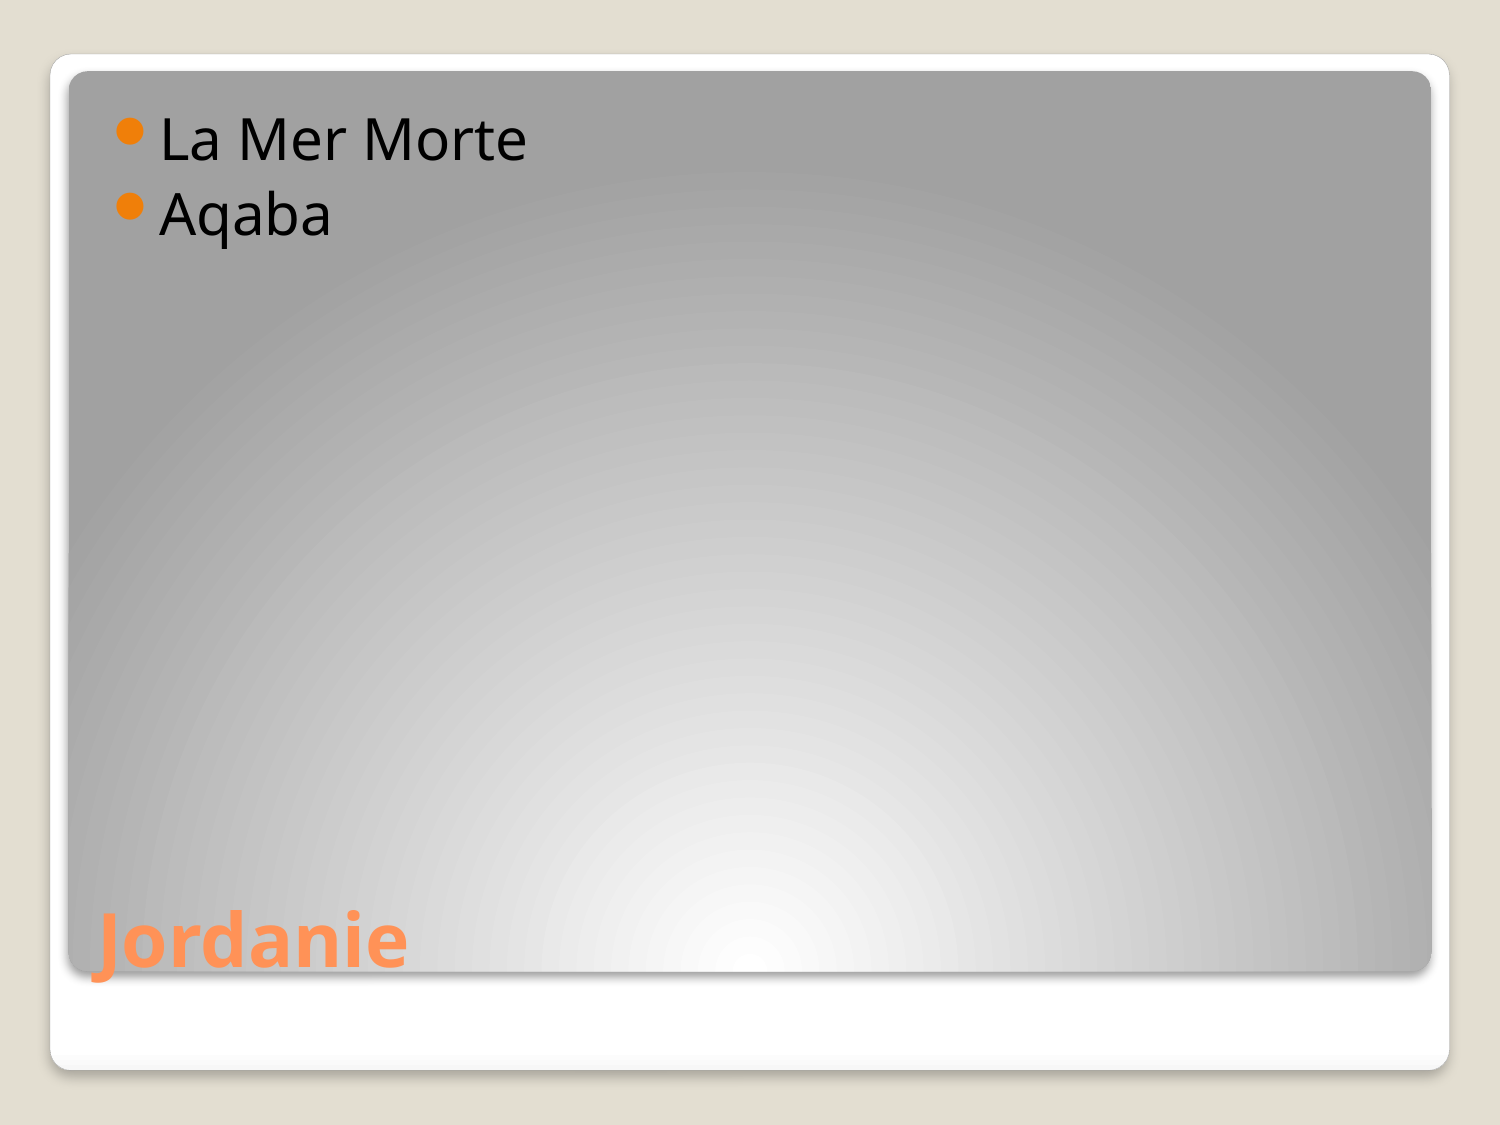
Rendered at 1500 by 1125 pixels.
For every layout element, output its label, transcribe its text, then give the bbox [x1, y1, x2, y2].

list La Mer Morte Aqaba [82, 86, 1425, 774]
title Jordanie [82, 817, 1425, 990]
